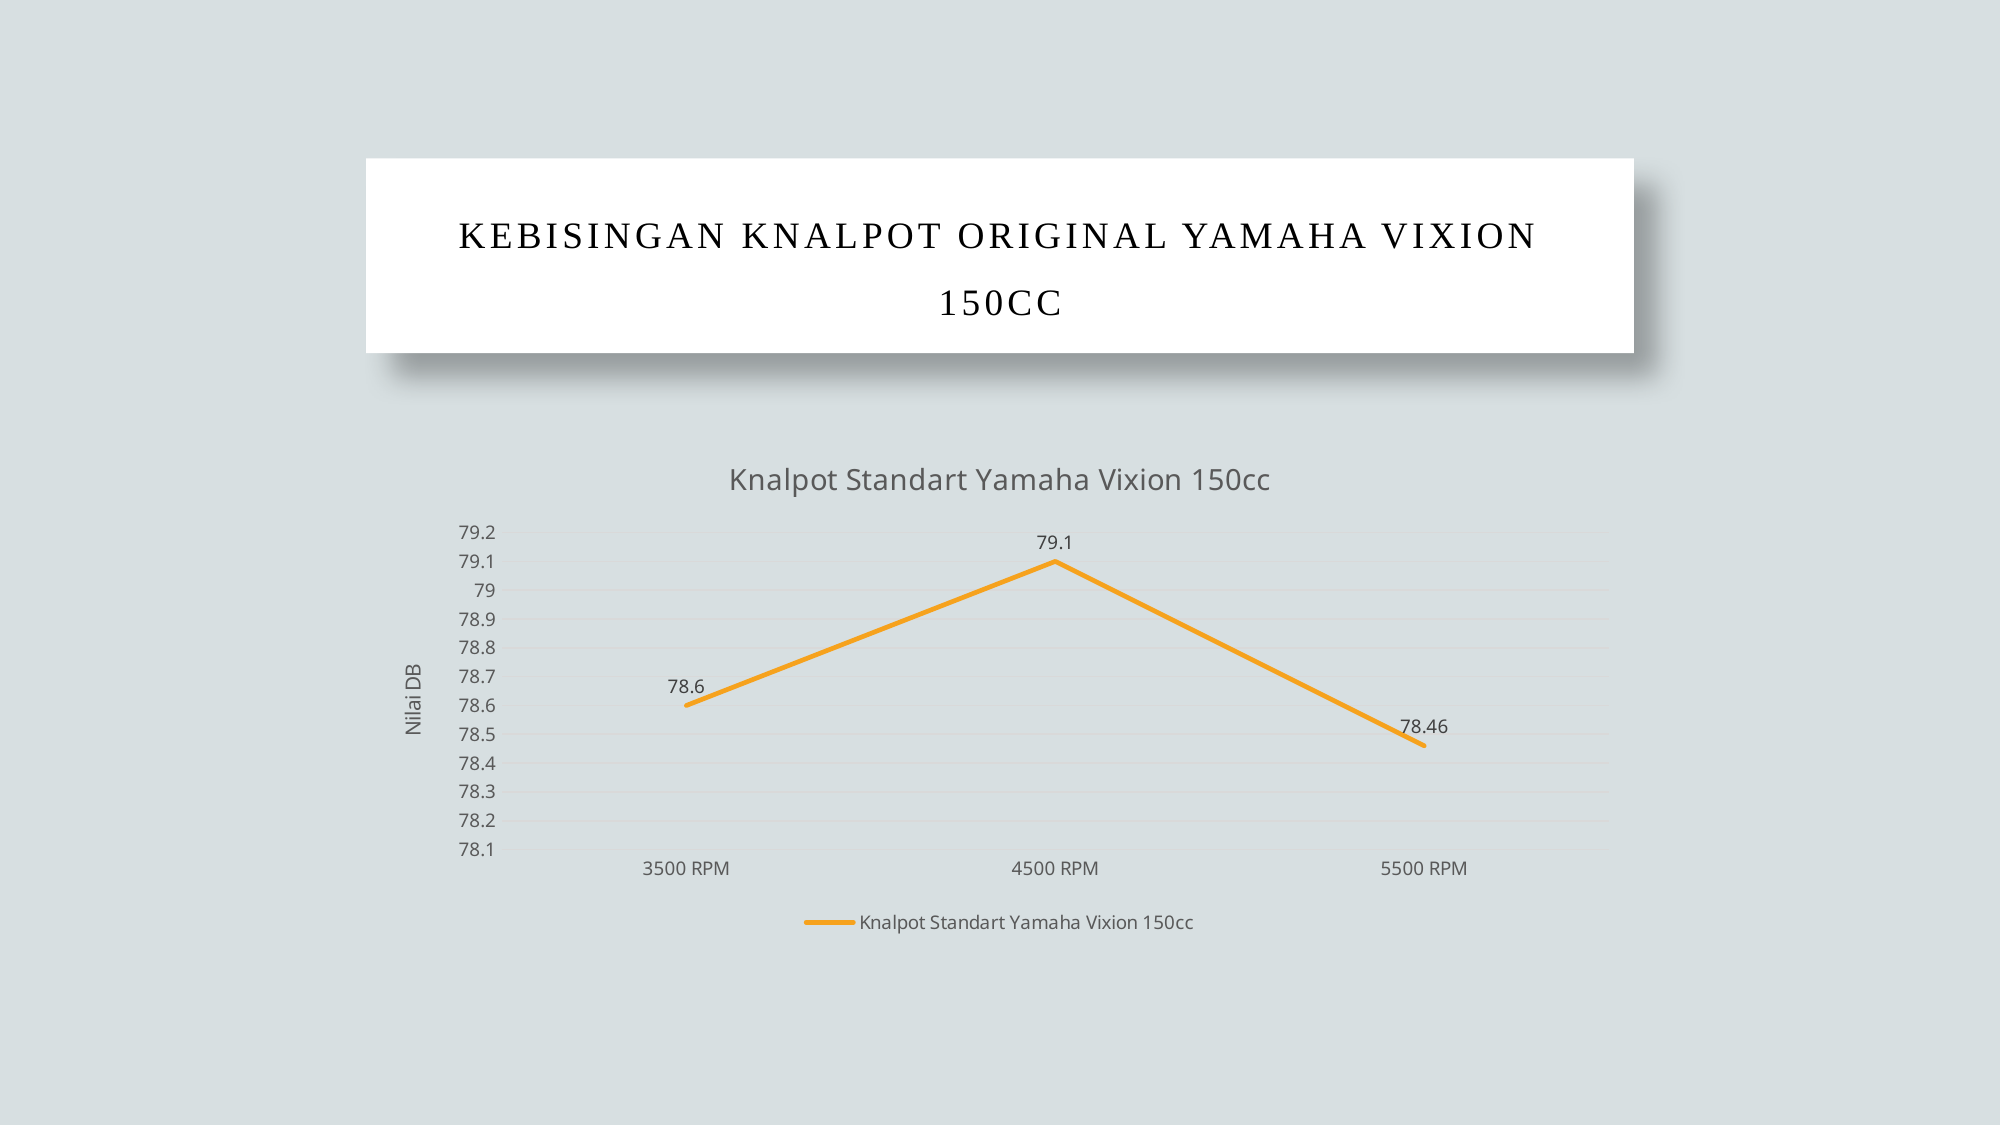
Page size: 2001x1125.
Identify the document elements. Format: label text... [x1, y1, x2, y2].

title Kebisingan Knalpot Original Yamaha Vixion 150cc [363, 156, 1637, 356]
chart [365, 432, 1635, 942]
